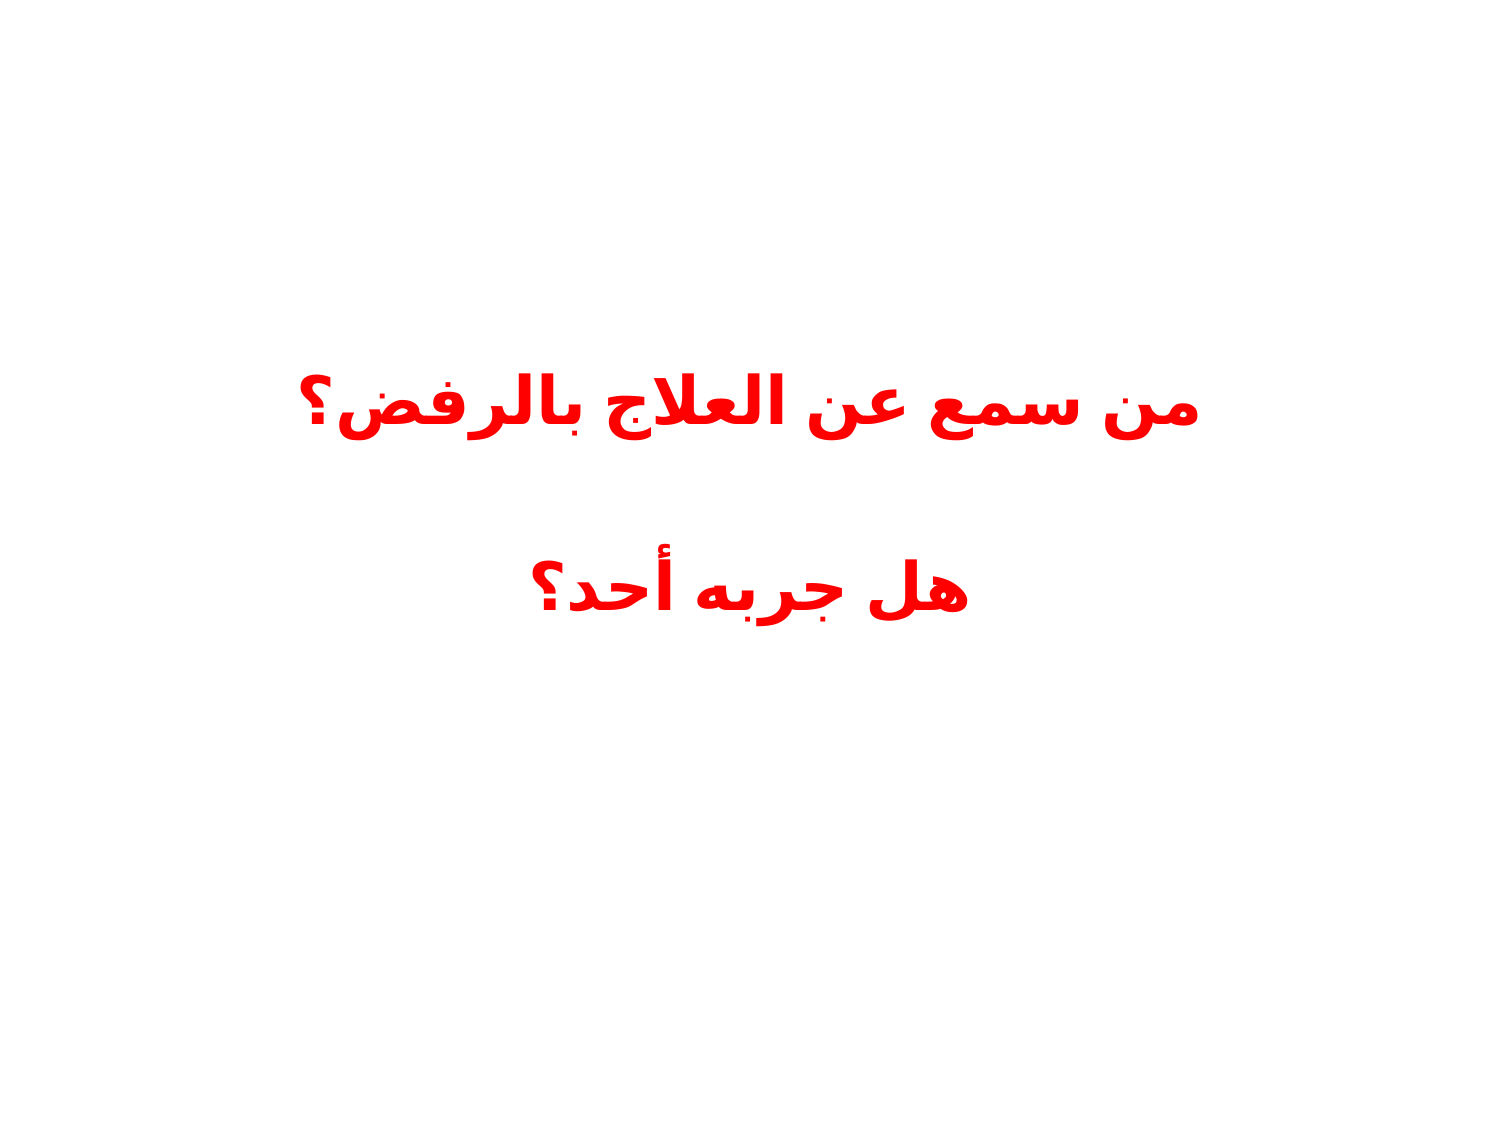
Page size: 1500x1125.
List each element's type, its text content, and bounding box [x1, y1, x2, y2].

list من سمع عن العلاج بالرفض؟ هل جربه أحد؟ [75, 350, 1425, 975]
